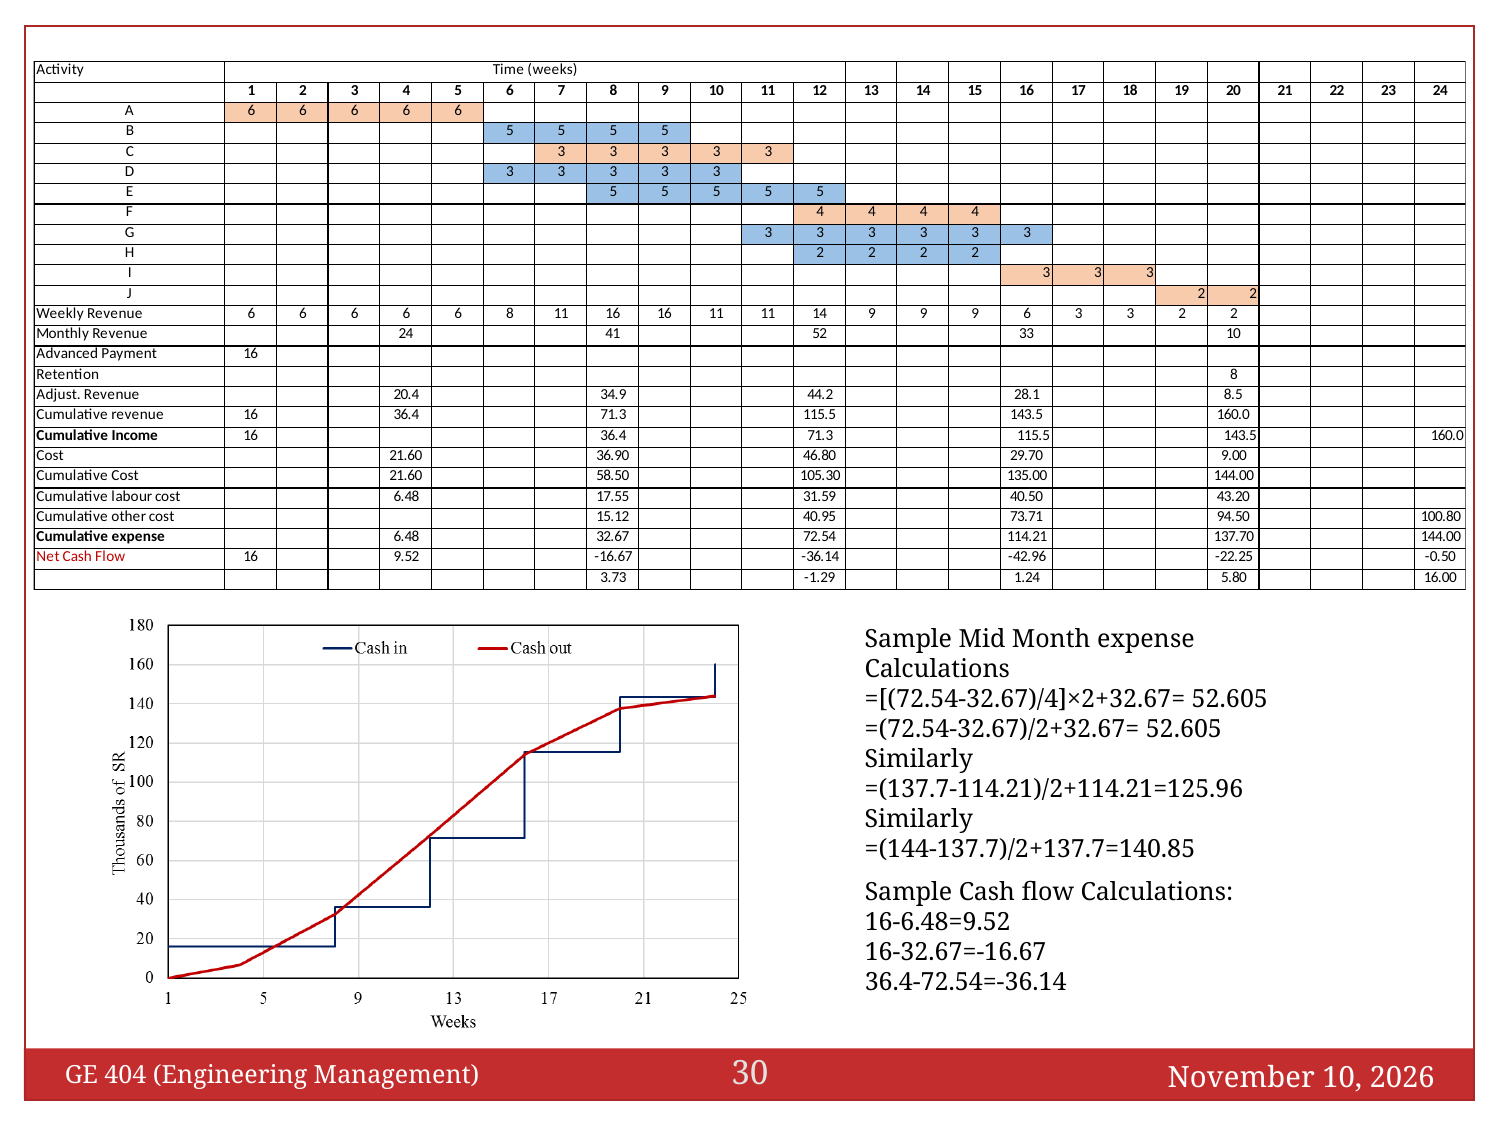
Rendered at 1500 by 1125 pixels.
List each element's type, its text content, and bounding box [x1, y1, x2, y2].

text_box Sample Mid Month expense Calculations =[(72.54-32.67)/4]×2+32.67= 52.605 =(72.54-32.67)/2+32.67= 52.605 Similarly =(137.7-114.21)/2+114.21=125.96 Similarly =(144-137.7)/2+137.7=140.85 [849, 615, 1348, 870]
text_box Sample Cash flow Calculations: 16-6.48=9.52 16-32.67=-16.67 36.4-72.54=-36.14 [849, 867, 1299, 1003]
slide_number 30 [699, 1037, 800, 1110]
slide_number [950, 1050, 1450, 1111]
footer GE 404 (Engineering Management) [50, 1051, 638, 1112]
picture [33, 61, 1467, 591]
picture [99, 615, 761, 1041]
